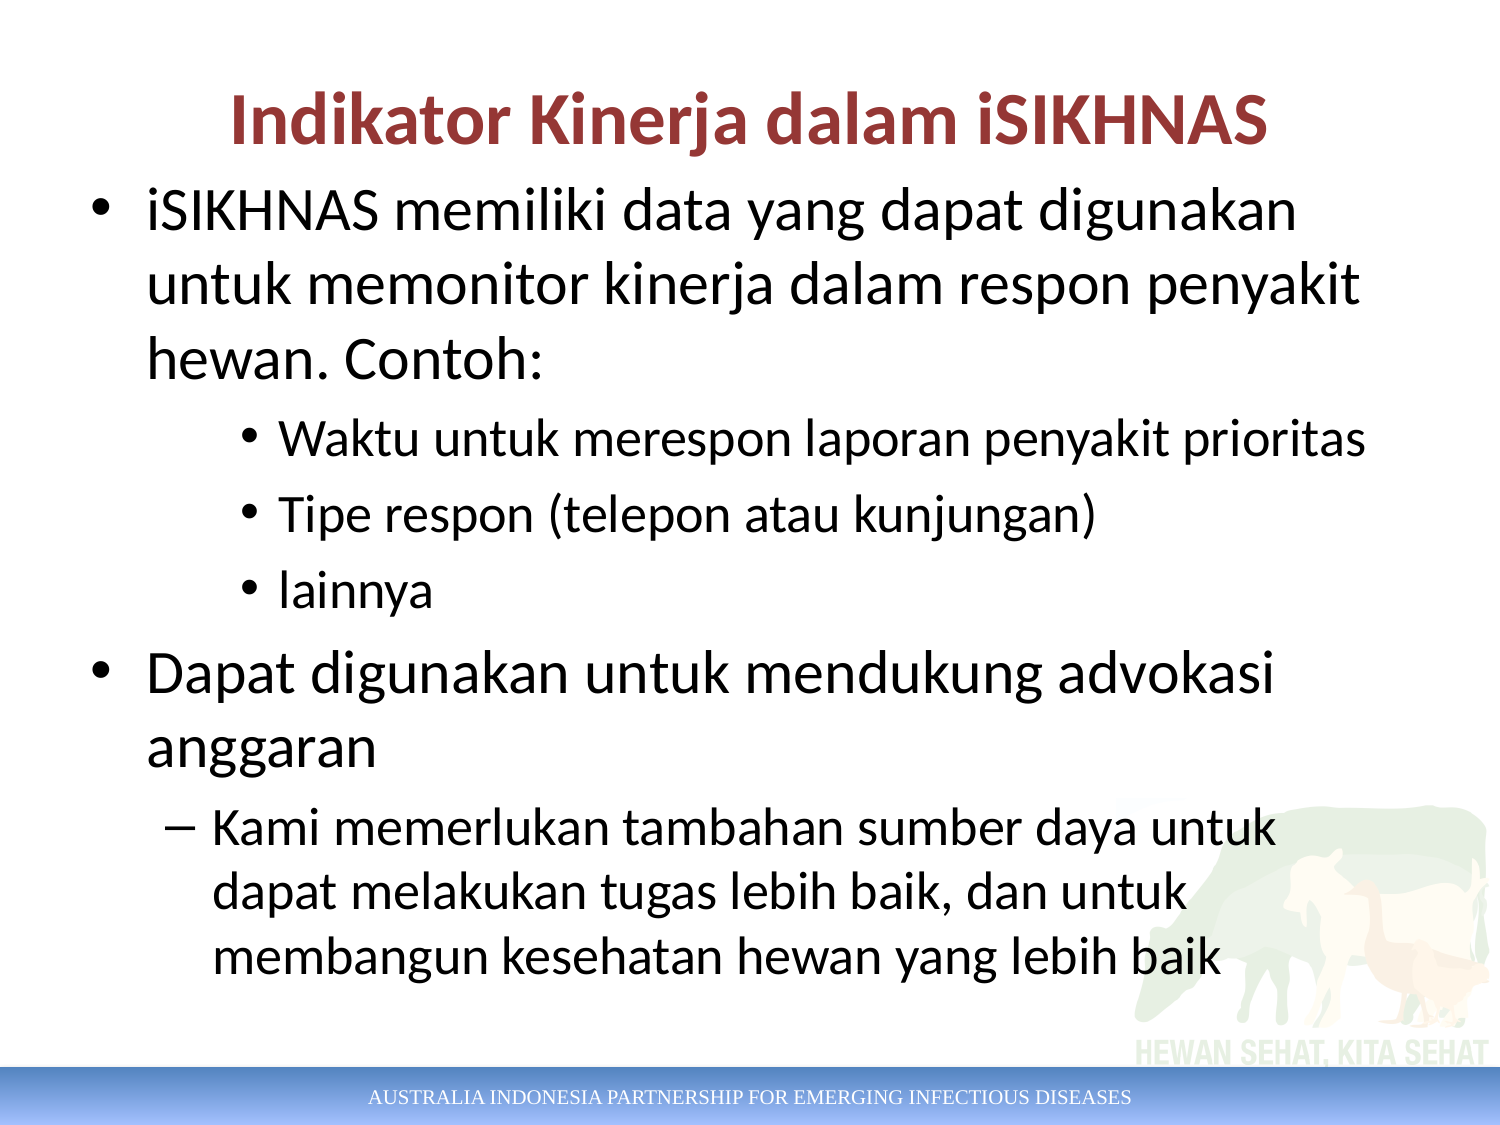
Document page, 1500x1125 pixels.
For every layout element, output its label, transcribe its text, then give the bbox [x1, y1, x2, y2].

list iSIKHNAS memiliki data yang dapat digunakan untuk memonitor kinerja dalam respon penyakit hewan. Contoh: Waktu untuk merespon laporan penyakit prioritas Tipe respon (telepon atau kunjungan) lainnya Dapat digunakan untuk mendukung advokasi anggaran Kami memerlukan tambahan sumber daya untuk dapat melakukan tugas lebih baik, dan untuk membangun kesehatan hewan yang lebih baik [75, 160, 1425, 1005]
title Indikator Kinerja dalam iSIKHNAS [75, 45, 1425, 160]
